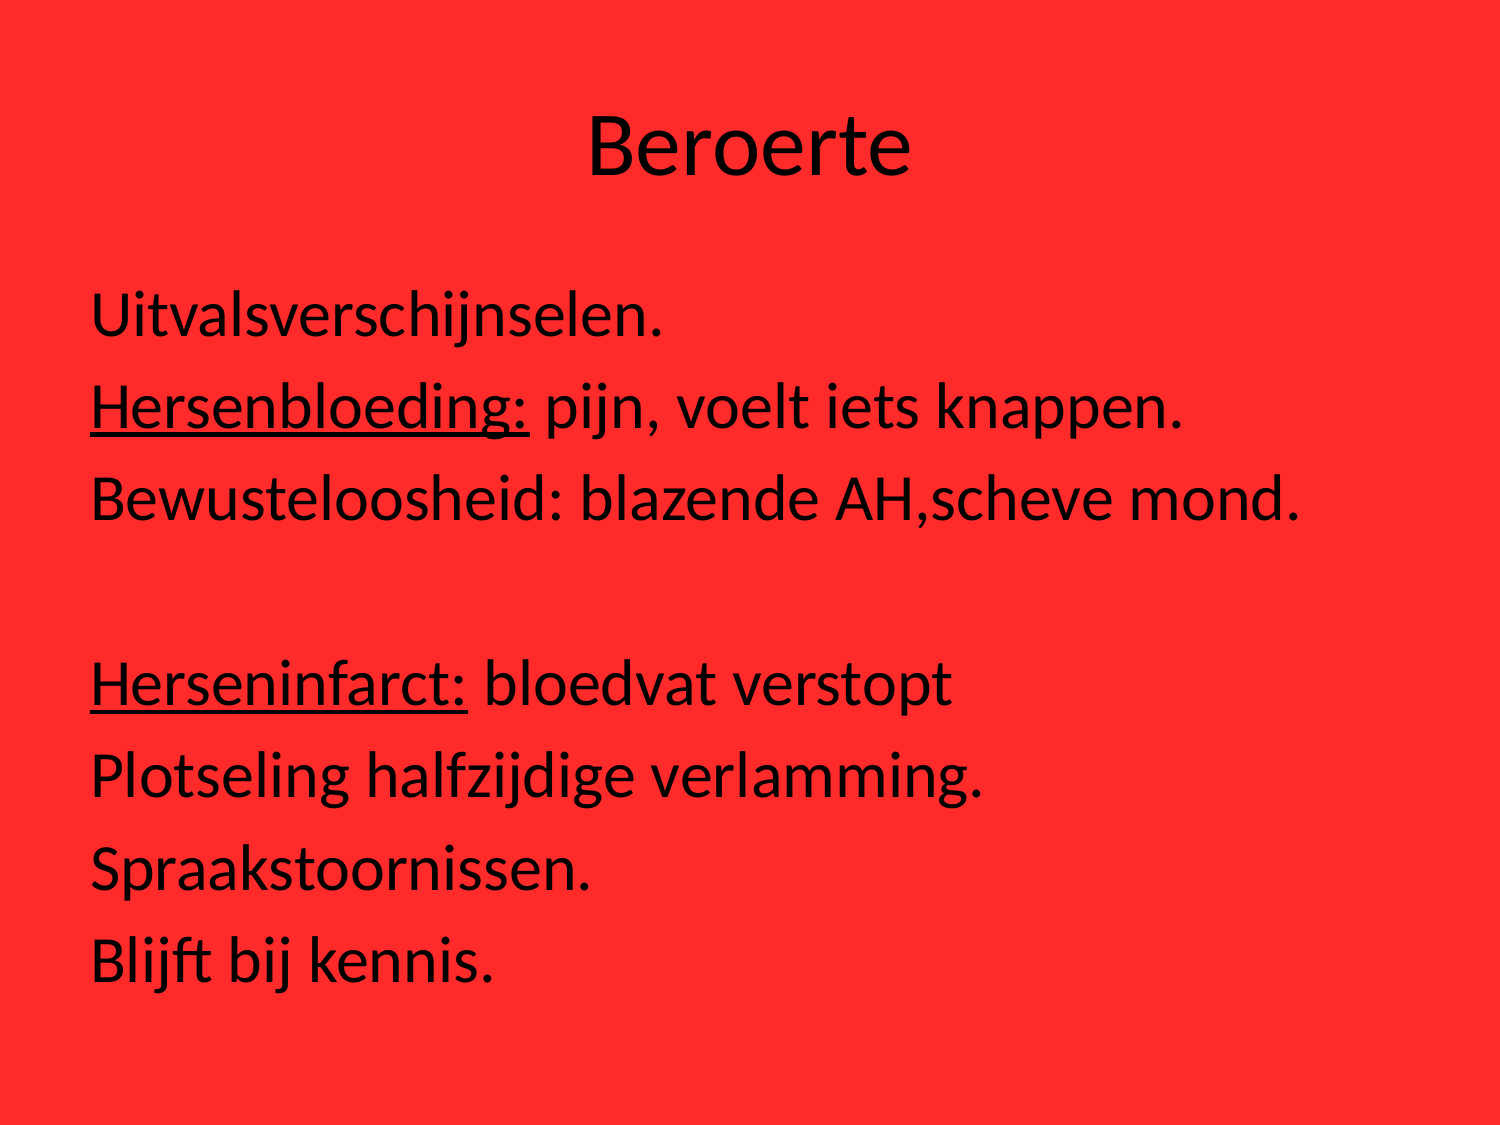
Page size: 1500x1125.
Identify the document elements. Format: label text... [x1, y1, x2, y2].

title Beroerte [75, 45, 1425, 233]
list Uitvalsverschijnselen. Hersenbloeding: pijn, voelt iets knappen. Bewusteloosheid: blazende AH,scheve mond. Herseninfarct: bloedvat verstopt Plotseling halfzijdige verlamming. Spraakstoornissen. Blijft bij kennis. [75, 262, 1425, 1005]
